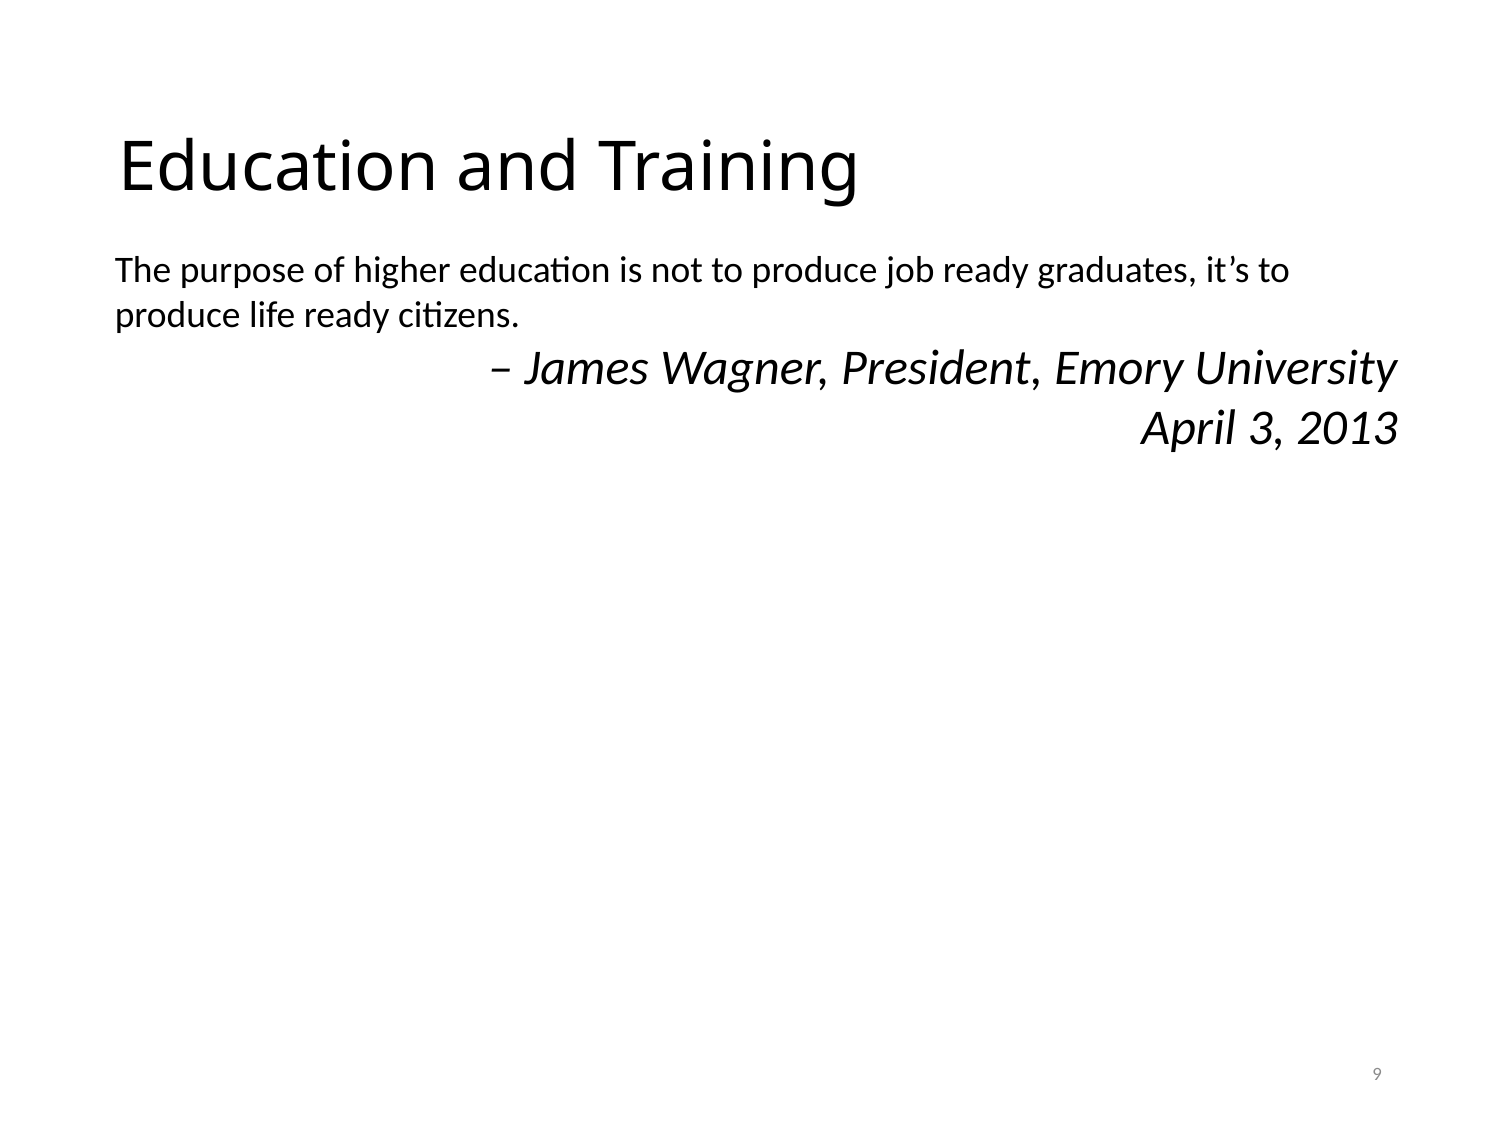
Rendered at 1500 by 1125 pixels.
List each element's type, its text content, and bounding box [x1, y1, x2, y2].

text_box The purpose of higher education is not to produce job ready graduates, it’s to produce life ready citizens. – James Wagner, President, Emory University April 3, 2013 [99, 237, 1413, 463]
title Education and Training [103, 59, 1397, 237]
slide_number 9 [1059, 1042, 1397, 1103]
